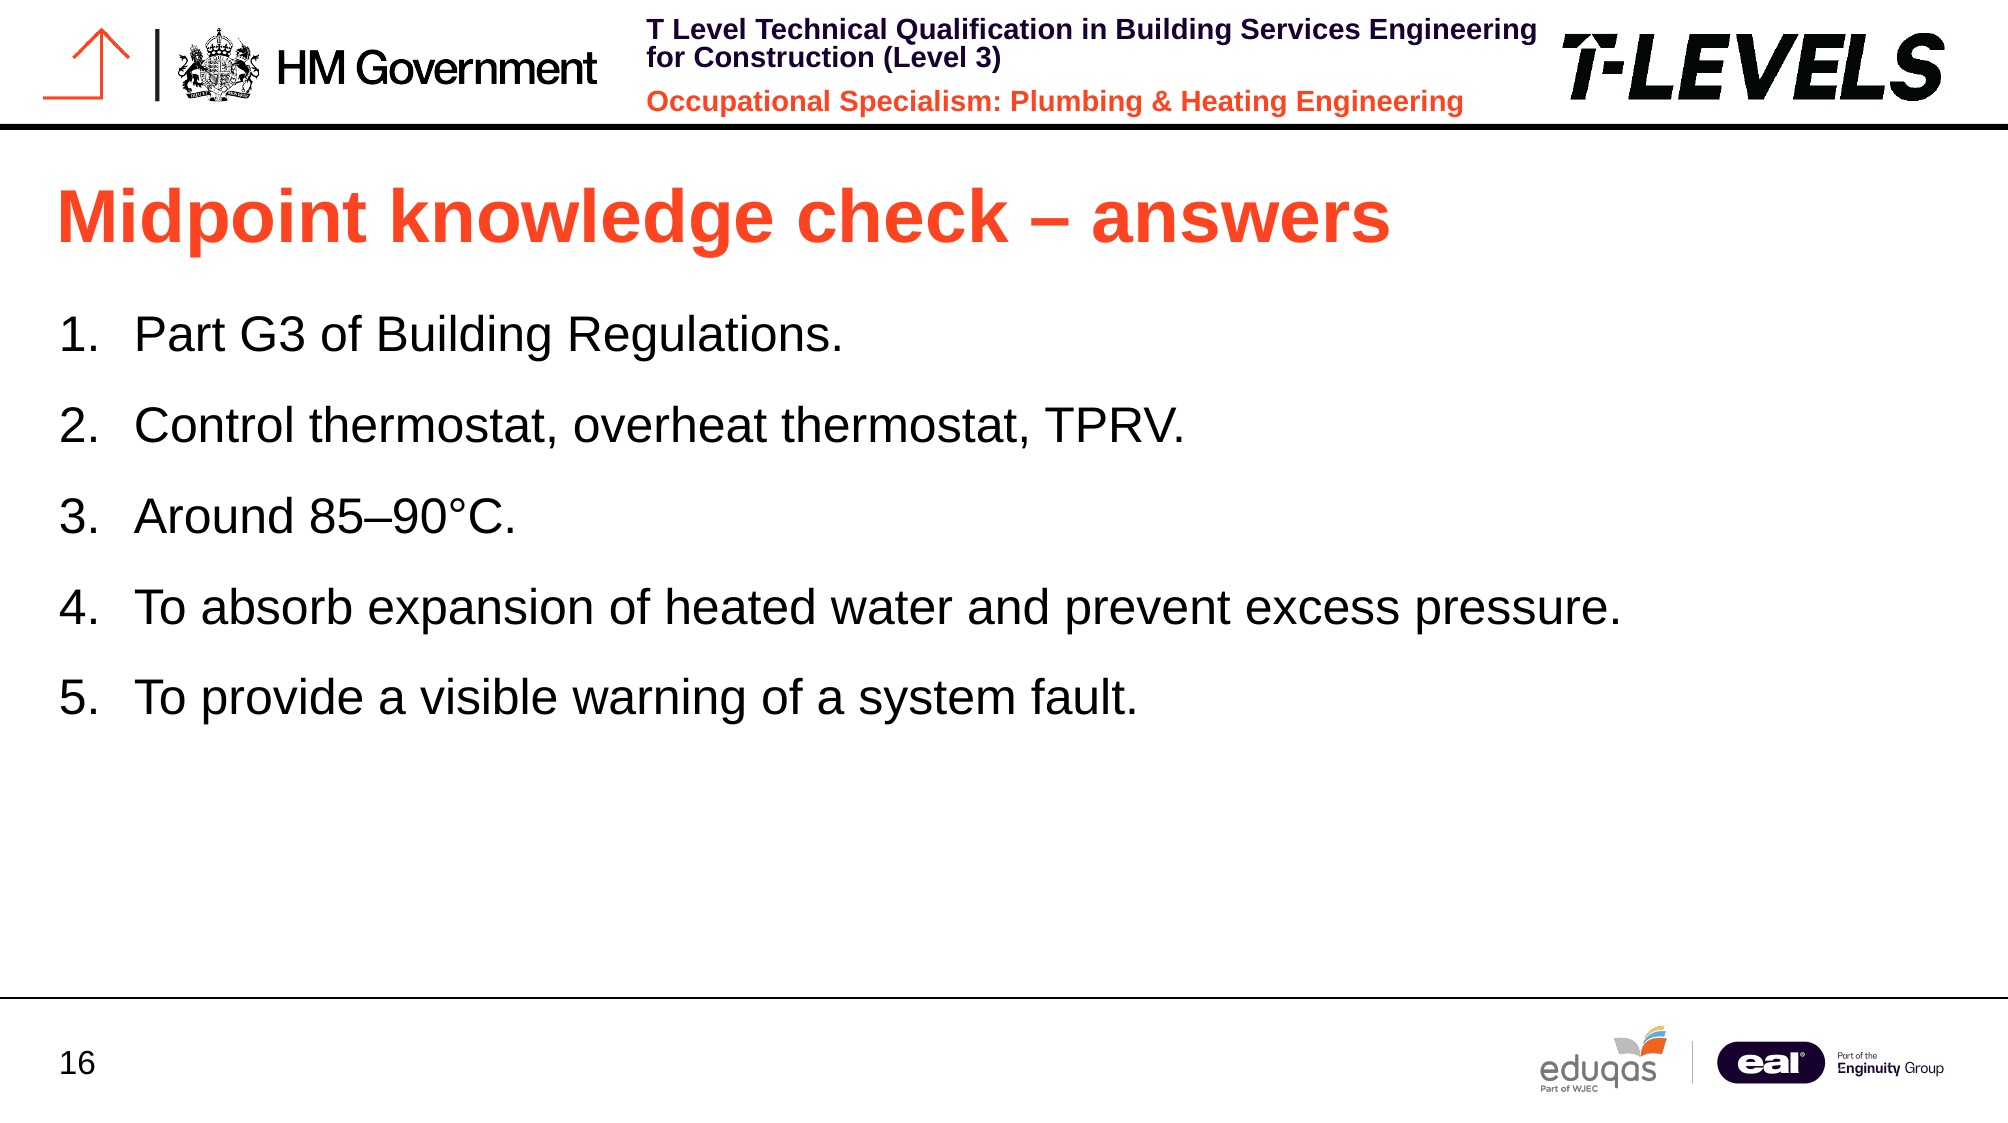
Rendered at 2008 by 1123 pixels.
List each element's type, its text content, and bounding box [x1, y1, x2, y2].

picture [155, 28, 597, 102]
picture [38, 27, 136, 100]
picture [1543, 25, 1964, 108]
picture [1535, 1021, 1949, 1097]
title Midpoint knowledge check – answers [41, 111, 1949, 314]
list Part G3 of Building Regulations. Control thermostat, overheat thermostat, TPRV. Around 85–90°C. To absorb expansion of heated water and prevent excess pressure. To provide a visible warning of a system fault. [59, 295, 1949, 919]
